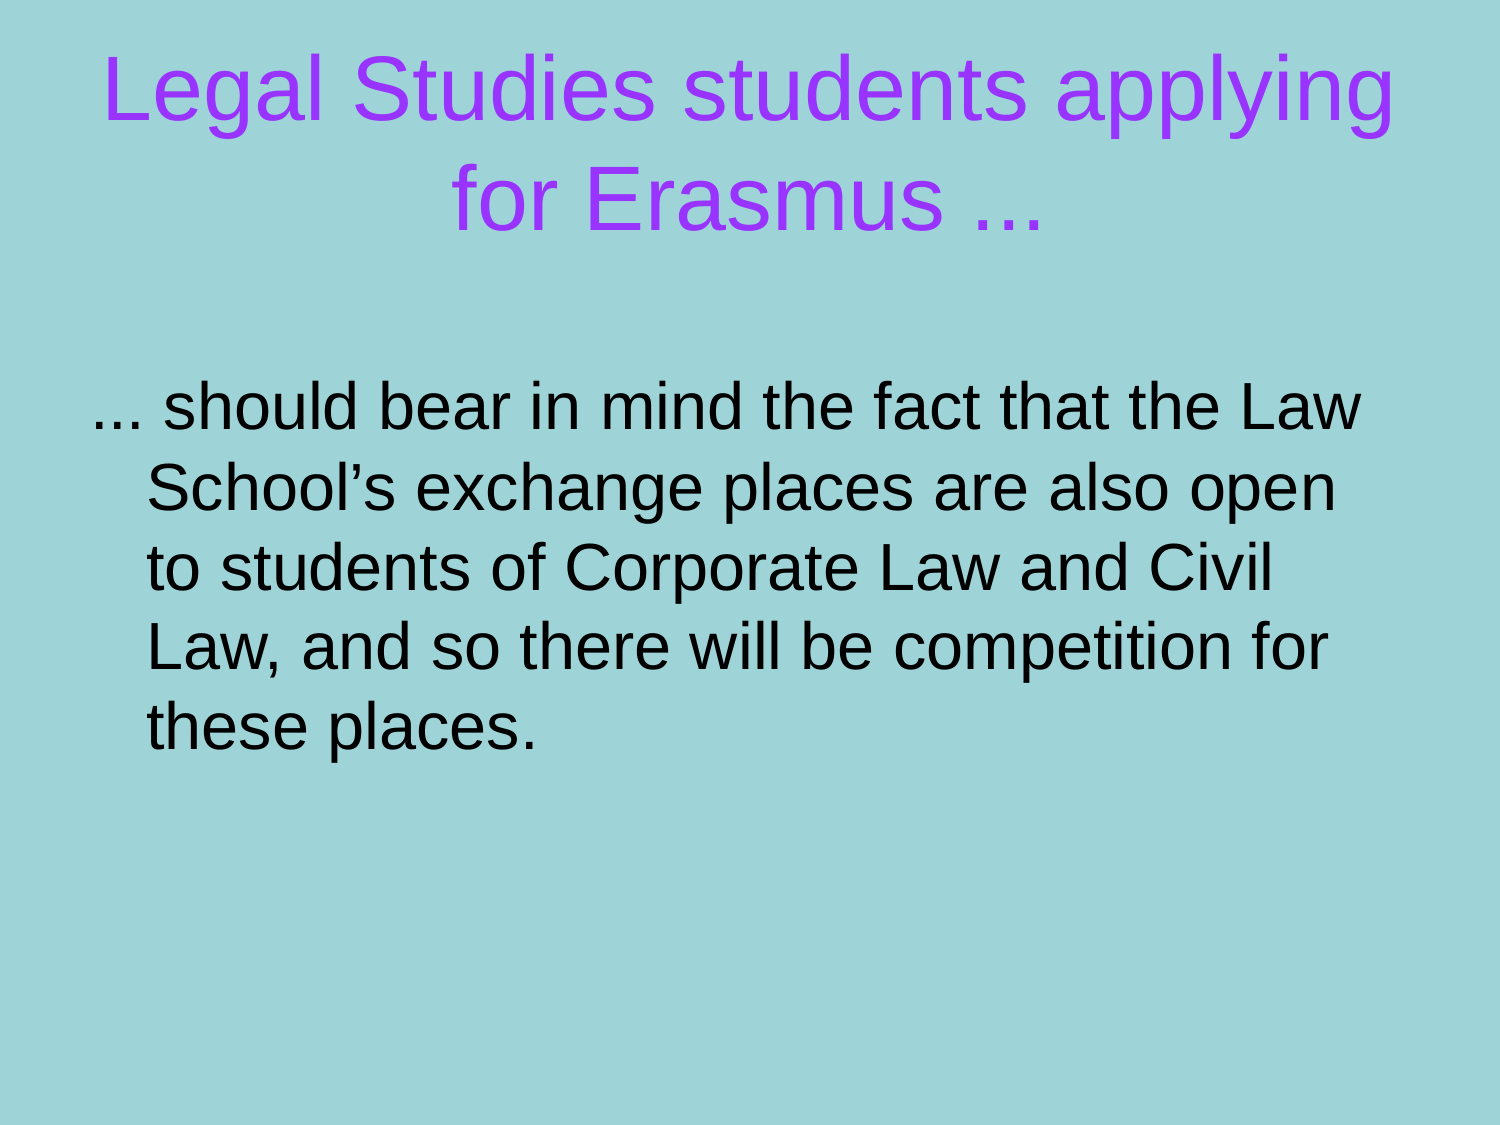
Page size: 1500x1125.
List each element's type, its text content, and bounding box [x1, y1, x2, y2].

list ... should bear in mind the fact that the Law School’s exchange places are also open to students of Corporate Law and Civil Law, and so there will be competition for these places. [74, 262, 1426, 1006]
title Legal Studies students applying for Erasmus ... [74, 44, 1426, 233]
